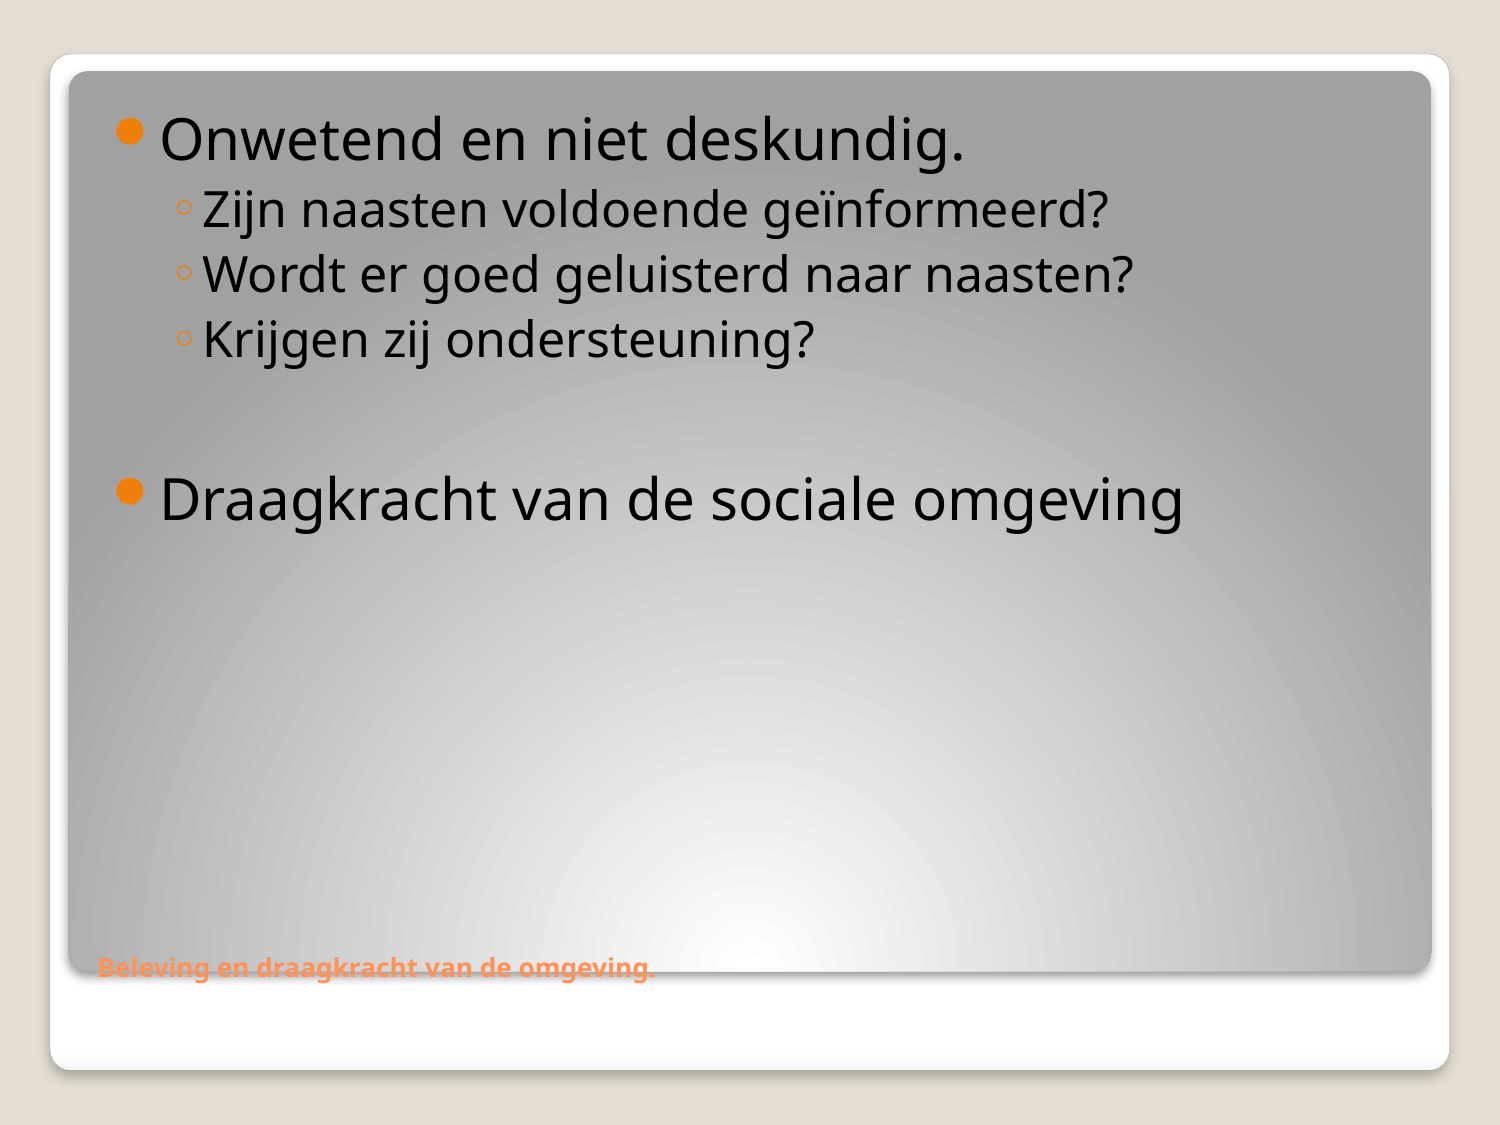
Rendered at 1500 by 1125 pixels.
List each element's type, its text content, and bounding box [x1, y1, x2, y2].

list Onwetend en niet deskundig. Zijn naasten voldoende geïnformeerd? Wordt er goed geluisterd naar naasten? Krijgen zij ondersteuning? Draagkracht van de sociale omgeving [82, 86, 1425, 774]
title Beleving en draagkracht van de omgeving. [82, 817, 1425, 990]
